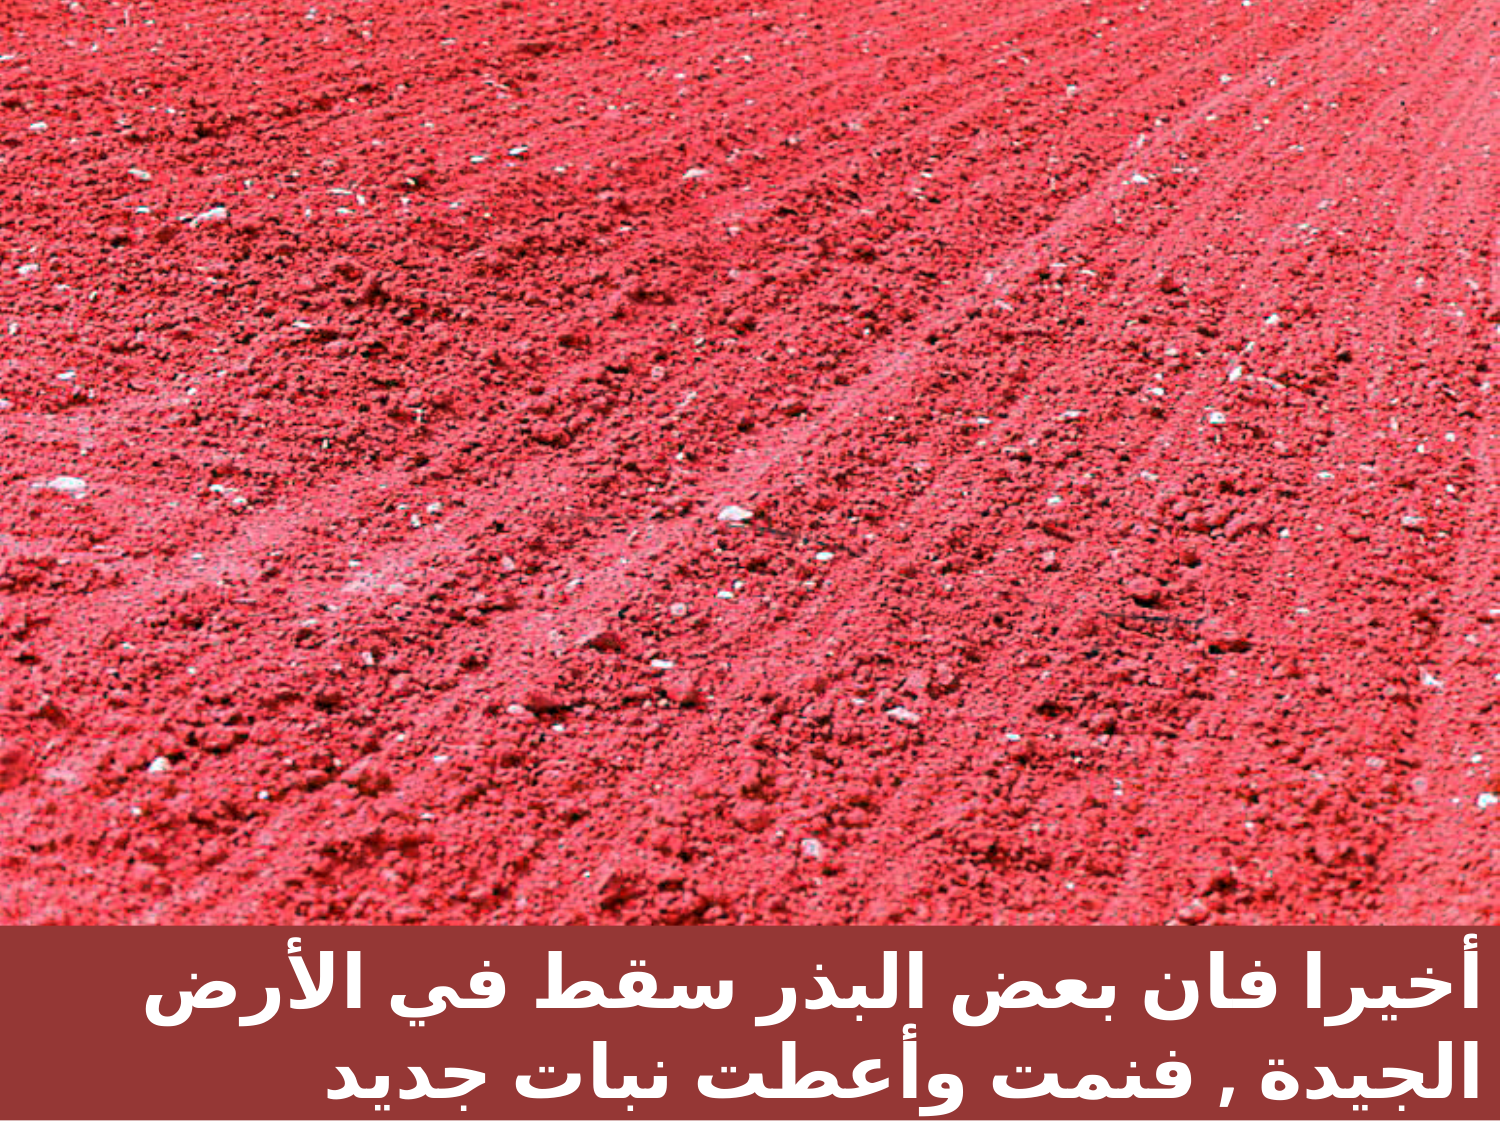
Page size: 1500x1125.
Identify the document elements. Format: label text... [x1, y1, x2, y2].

picture [0, 0, 1500, 927]
text_box أخيرا فان بعض البذر سقط في الأرض الجيدة , فنمت وأعطت نبات جديد [0, 933, 1500, 1121]
